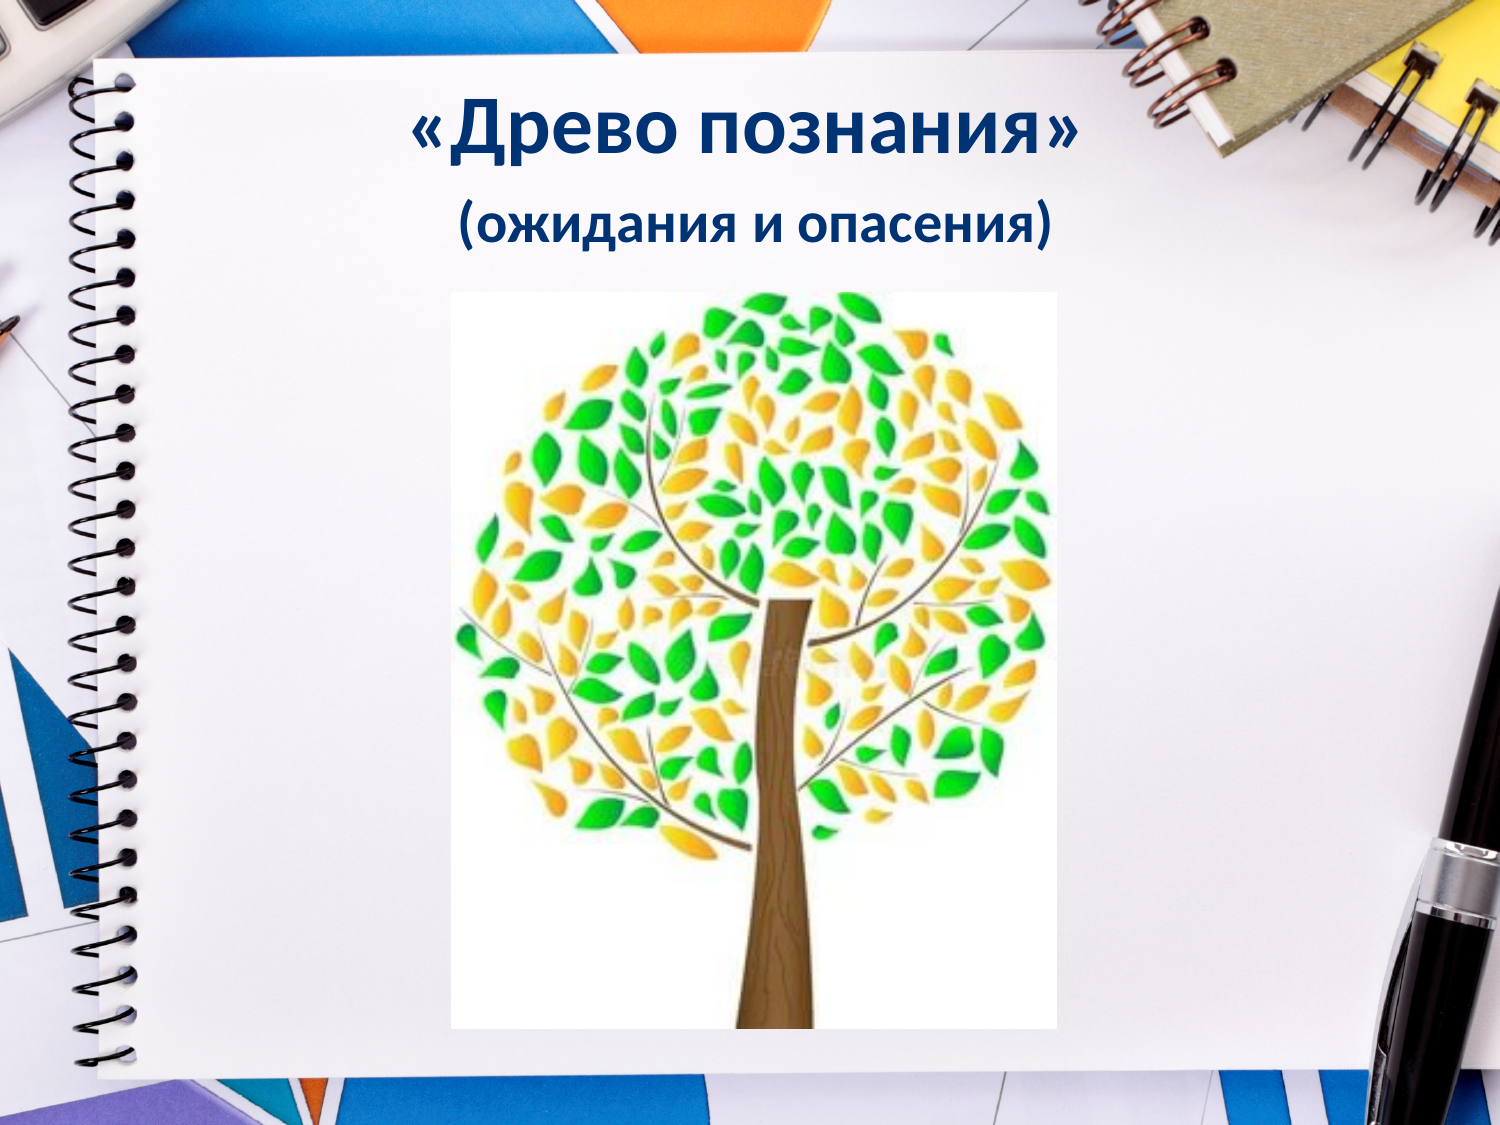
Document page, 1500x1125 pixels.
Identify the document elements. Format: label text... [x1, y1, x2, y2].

picture [0, 0, 1500, 1125]
text_box «Древо познания» (ожидания и опасения) [79, 74, 1430, 316]
